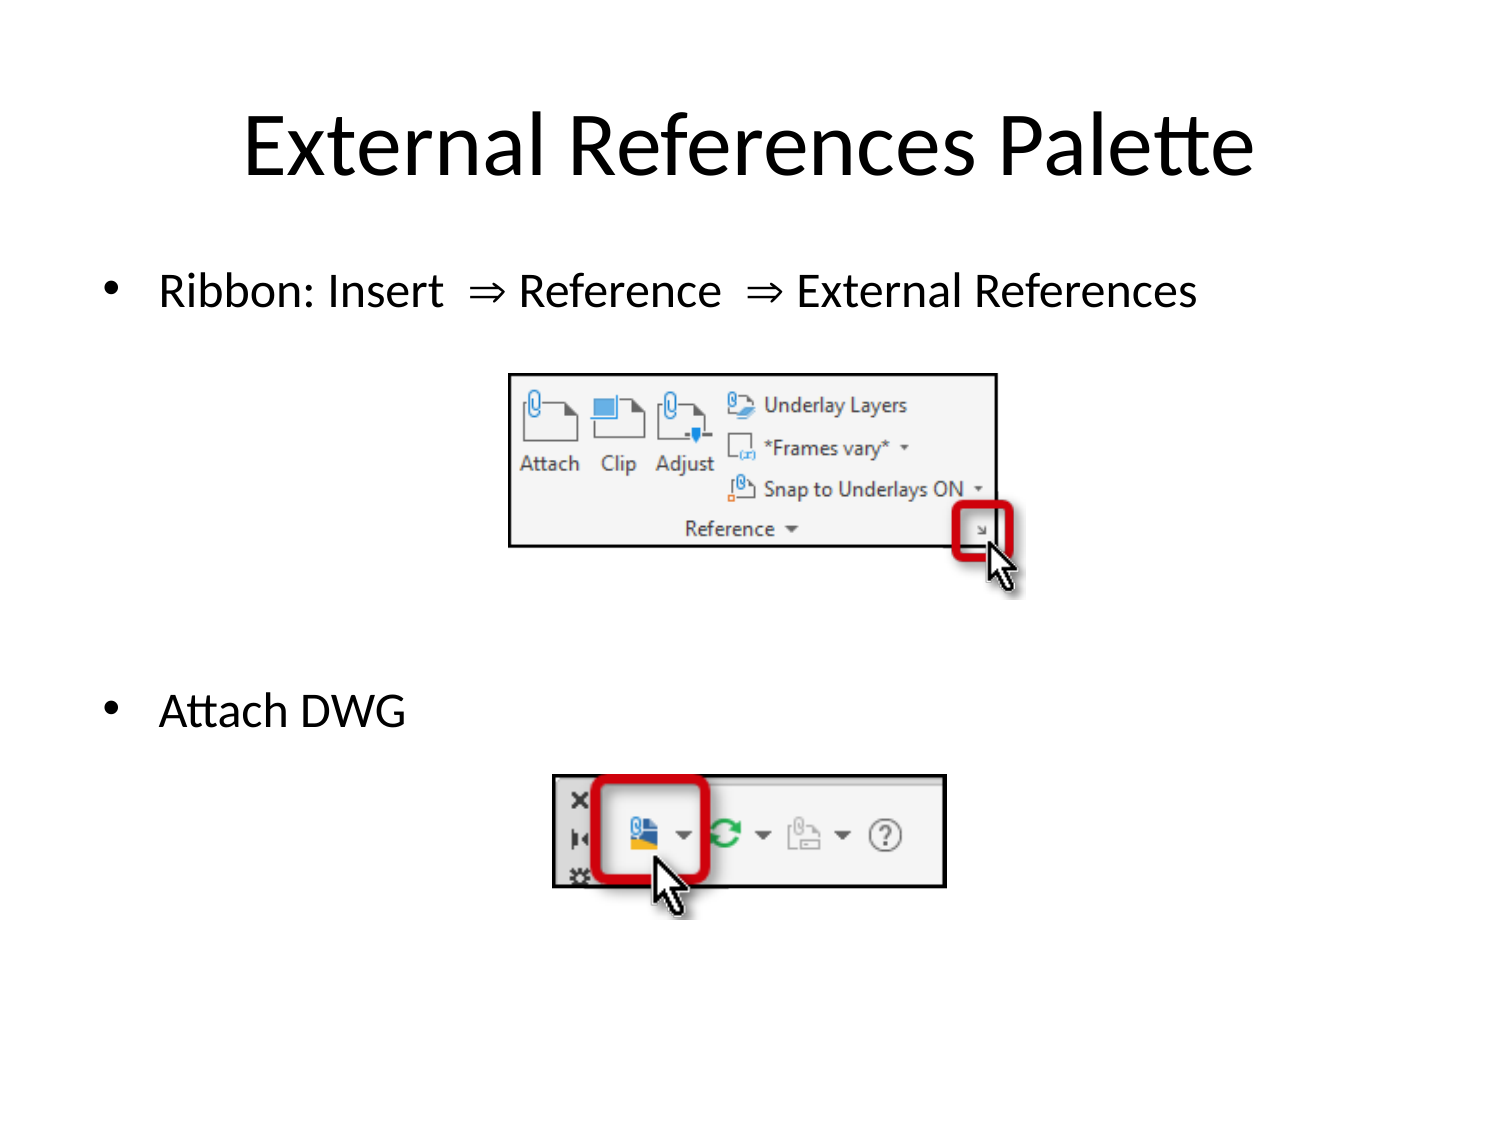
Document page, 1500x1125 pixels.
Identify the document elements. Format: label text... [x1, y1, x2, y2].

picture [552, 774, 948, 920]
title External References Palette [75, 45, 1425, 233]
picture [508, 372, 1026, 601]
list Ribbon: Insert  Reference  External References Attach DWG [87, 249, 1313, 950]
